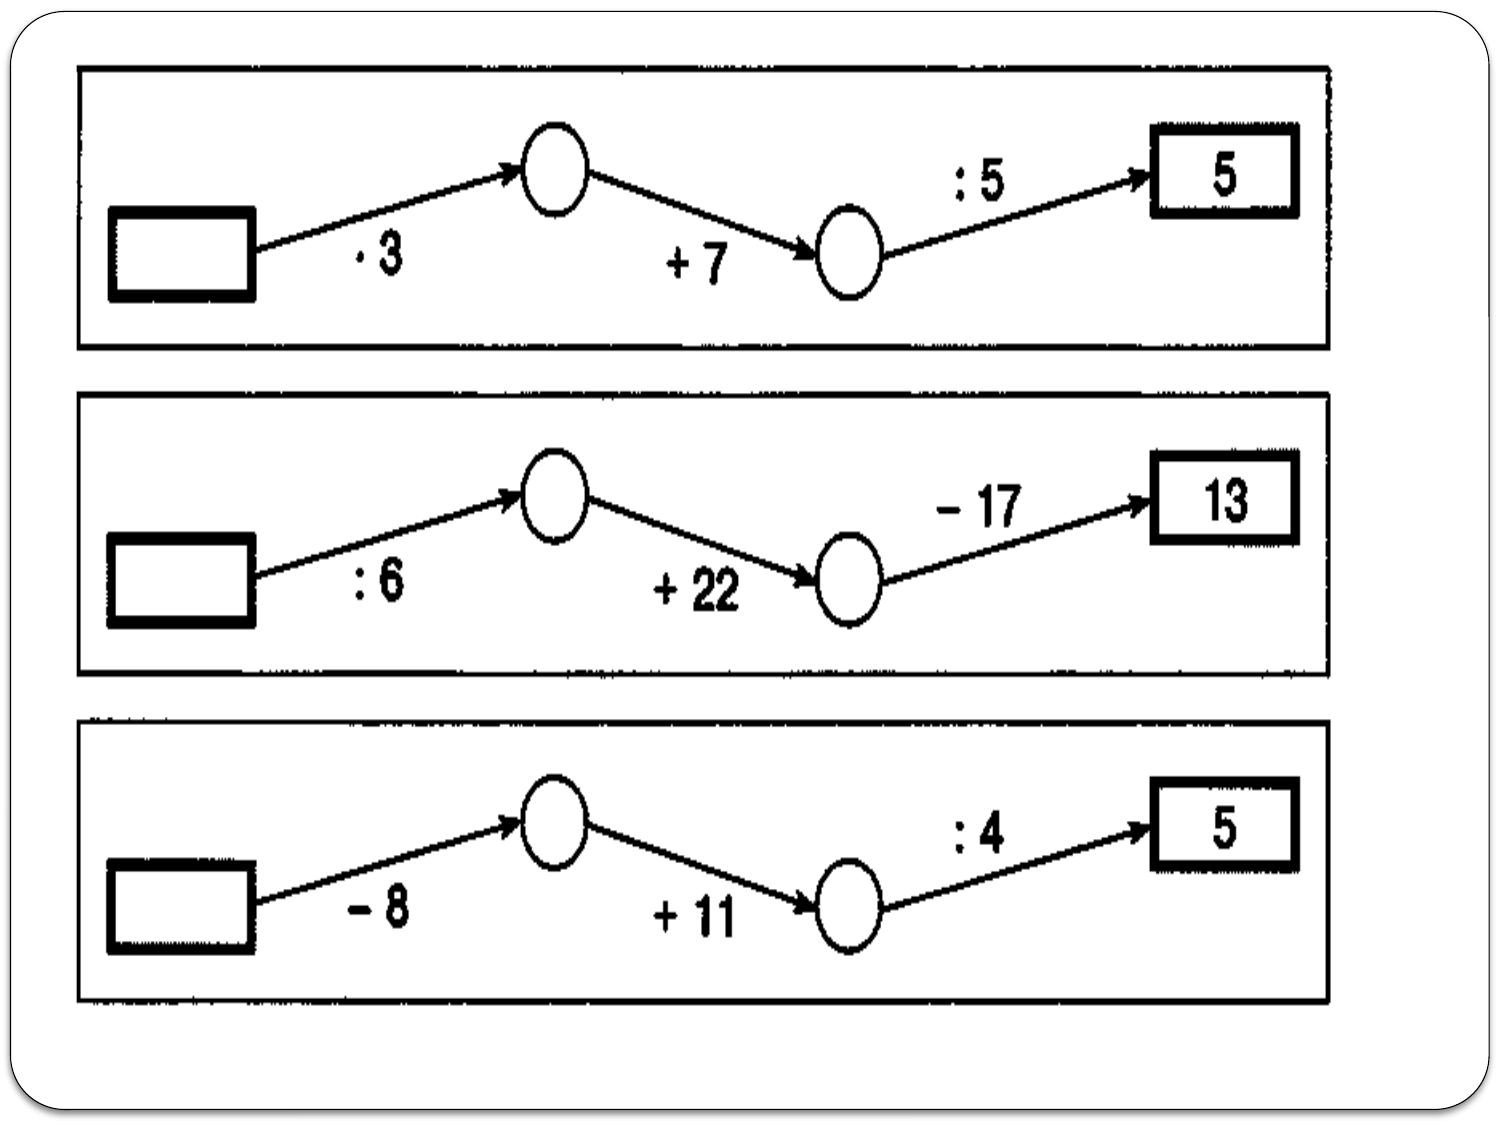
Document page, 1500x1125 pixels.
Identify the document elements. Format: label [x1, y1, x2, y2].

list [76, 54, 1412, 1024]
